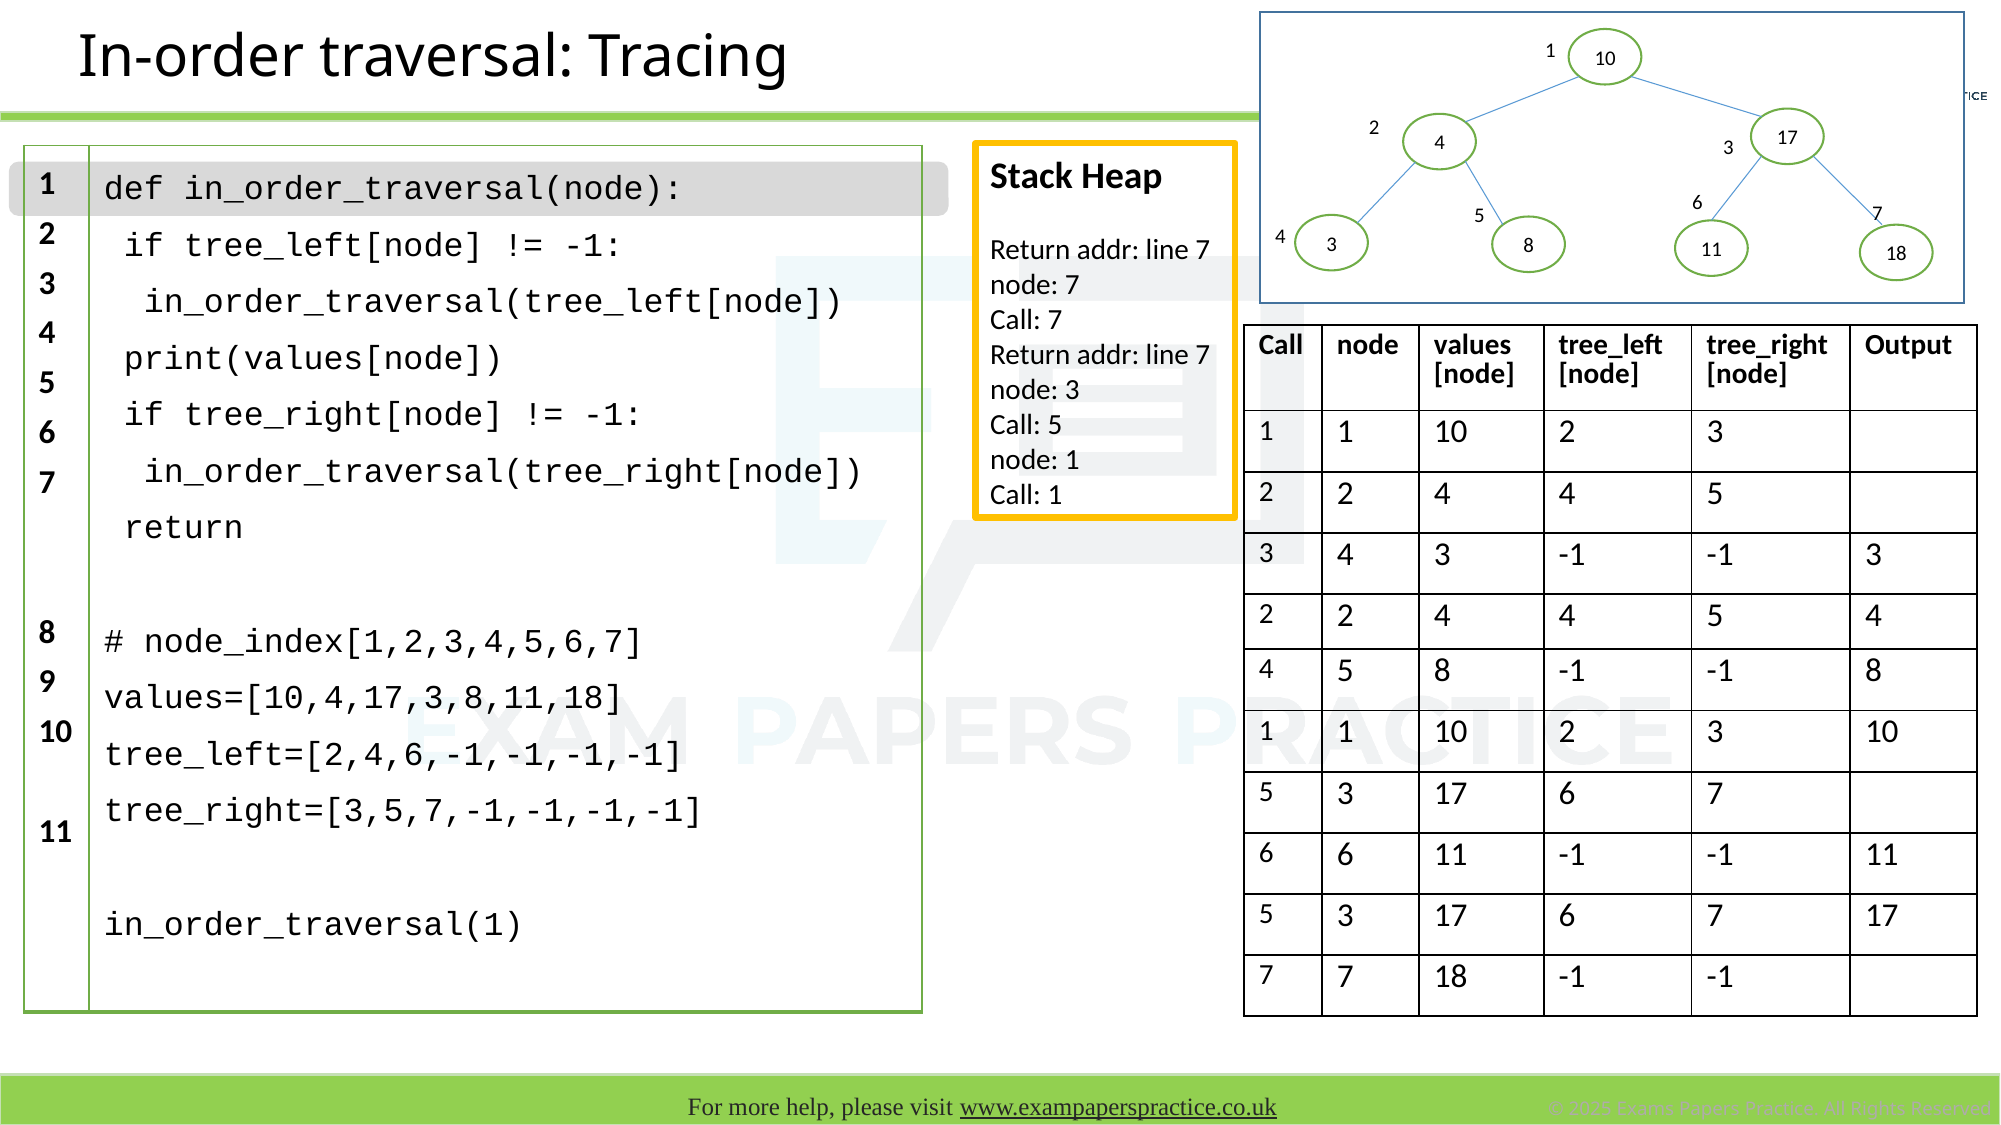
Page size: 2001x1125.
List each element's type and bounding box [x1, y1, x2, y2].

table_cell [1420, 711, 1543, 771]
text_box [1260, 12, 1965, 303]
table_cell [1692, 834, 1849, 893]
table_cell [1545, 834, 1691, 893]
table_cell [1851, 711, 1976, 771]
table_cell [1420, 834, 1543, 893]
table_cell [1245, 534, 1321, 593]
table_header [1692, 326, 1849, 410]
table_header [25, 146, 88, 1010]
table_cell [1851, 773, 1976, 832]
table_cell [1323, 650, 1418, 710]
table_cell [1851, 473, 1976, 532]
table_header [1545, 326, 1691, 410]
table_cell [1692, 895, 1849, 954]
table_cell [1420, 595, 1543, 648]
table_cell [1692, 595, 1849, 648]
table_header [90, 146, 921, 1010]
table_cell [1545, 711, 1691, 771]
table_cell [1323, 411, 1418, 471]
table_cell [1420, 650, 1543, 710]
table_cell [1420, 473, 1543, 532]
table_cell [1545, 650, 1691, 710]
table_cell [1545, 956, 1691, 1015]
table_cell [1545, 595, 1691, 648]
table_cell [1851, 534, 1976, 593]
table_cell [1545, 895, 1691, 954]
table_cell [1420, 773, 1543, 832]
table_cell [1692, 956, 1849, 1015]
table_cell [1420, 411, 1543, 471]
table_cell [1323, 773, 1418, 832]
table_cell [1851, 834, 1976, 893]
table_cell [1245, 595, 1321, 648]
table_cell [1545, 773, 1691, 832]
table_cell [1245, 650, 1321, 710]
table_header [1420, 326, 1543, 410]
table_cell [1245, 834, 1321, 893]
text_box [923, 161, 949, 216]
text_box [975, 143, 1236, 518]
table_cell [1851, 411, 1976, 471]
table_cell [1323, 834, 1418, 893]
text_box [8, 161, 23, 216]
table_cell [1245, 773, 1321, 832]
table_cell [1692, 711, 1849, 771]
table_cell [1851, 650, 1976, 710]
table_cell [1692, 773, 1849, 832]
table_cell [1692, 650, 1849, 710]
table_header [1245, 326, 1321, 410]
table_cell [1245, 895, 1321, 954]
table_cell [1323, 534, 1418, 593]
table_cell [1323, 895, 1418, 954]
table_cell [1420, 534, 1543, 593]
table_cell [1692, 473, 1849, 532]
table_cell [1851, 956, 1976, 1015]
table_cell [1545, 411, 1691, 471]
table_cell [1245, 711, 1321, 771]
table_cell [1323, 956, 1418, 1015]
table_header [1323, 326, 1418, 410]
table_cell [1851, 895, 1976, 954]
table_cell [1245, 473, 1321, 532]
table_cell [1245, 411, 1321, 471]
table_cell [1692, 411, 1849, 471]
table_header [1851, 326, 1976, 410]
table_cell [1545, 473, 1691, 532]
table_cell [1692, 534, 1849, 593]
title [63, 9, 1405, 106]
table_cell [1851, 595, 1976, 648]
table_cell [1420, 956, 1543, 1015]
table_cell [1420, 895, 1543, 954]
table_cell [1245, 956, 1321, 1015]
table_cell [1323, 595, 1418, 648]
table_cell [1323, 711, 1418, 771]
table_cell [1323, 473, 1418, 532]
table_cell [1545, 534, 1691, 593]
